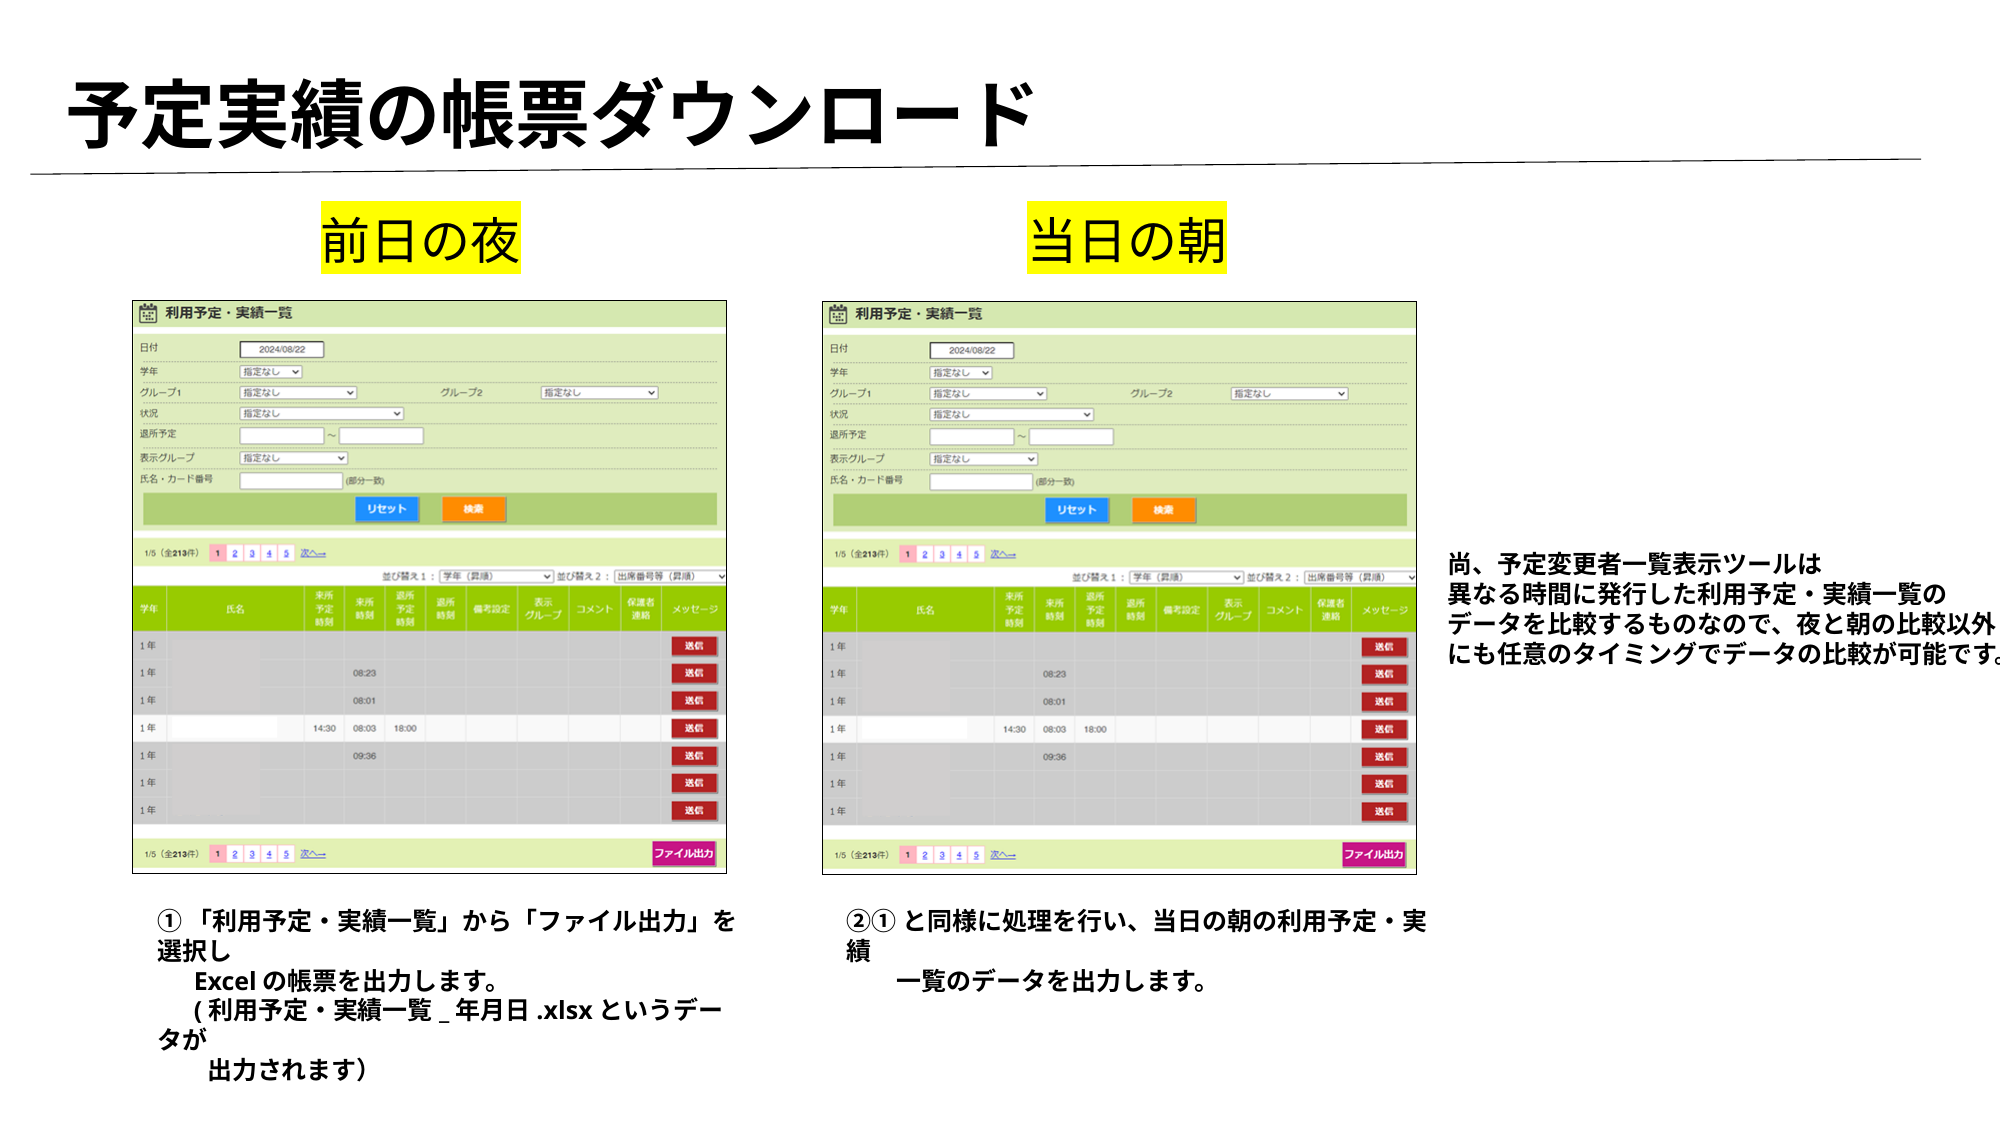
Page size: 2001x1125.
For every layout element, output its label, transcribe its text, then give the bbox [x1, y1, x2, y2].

text_box 当日の朝 [1012, 201, 1266, 277]
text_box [30, 159, 1922, 175]
picture [822, 301, 1417, 875]
text_box ①「利用予定・実績一覧」から「ファイル出力」を選択し Excelの帳票を出力します。 (利用予定・実績一覧_年月日.xlsxというデータが 出力されます） [142, 897, 757, 1093]
text_box 前日の夜 [306, 201, 554, 277]
text_box 予定実績の帳票ダウンロード [50, 60, 1056, 159]
text_box ②①と同様に処理を行い、当日の朝の利用予定・実績 一覧のデータを出力します。 [832, 898, 1446, 1004]
text_box 尚、予定変更者一覧表示ツールは 異なる時間に発行した利用予定・実績一覧の データを比較するものなので、夜と朝の比較以外 にも任意のタイミングでデータの比較が可能です。 [1432, 541, 2000, 676]
picture [132, 300, 728, 874]
